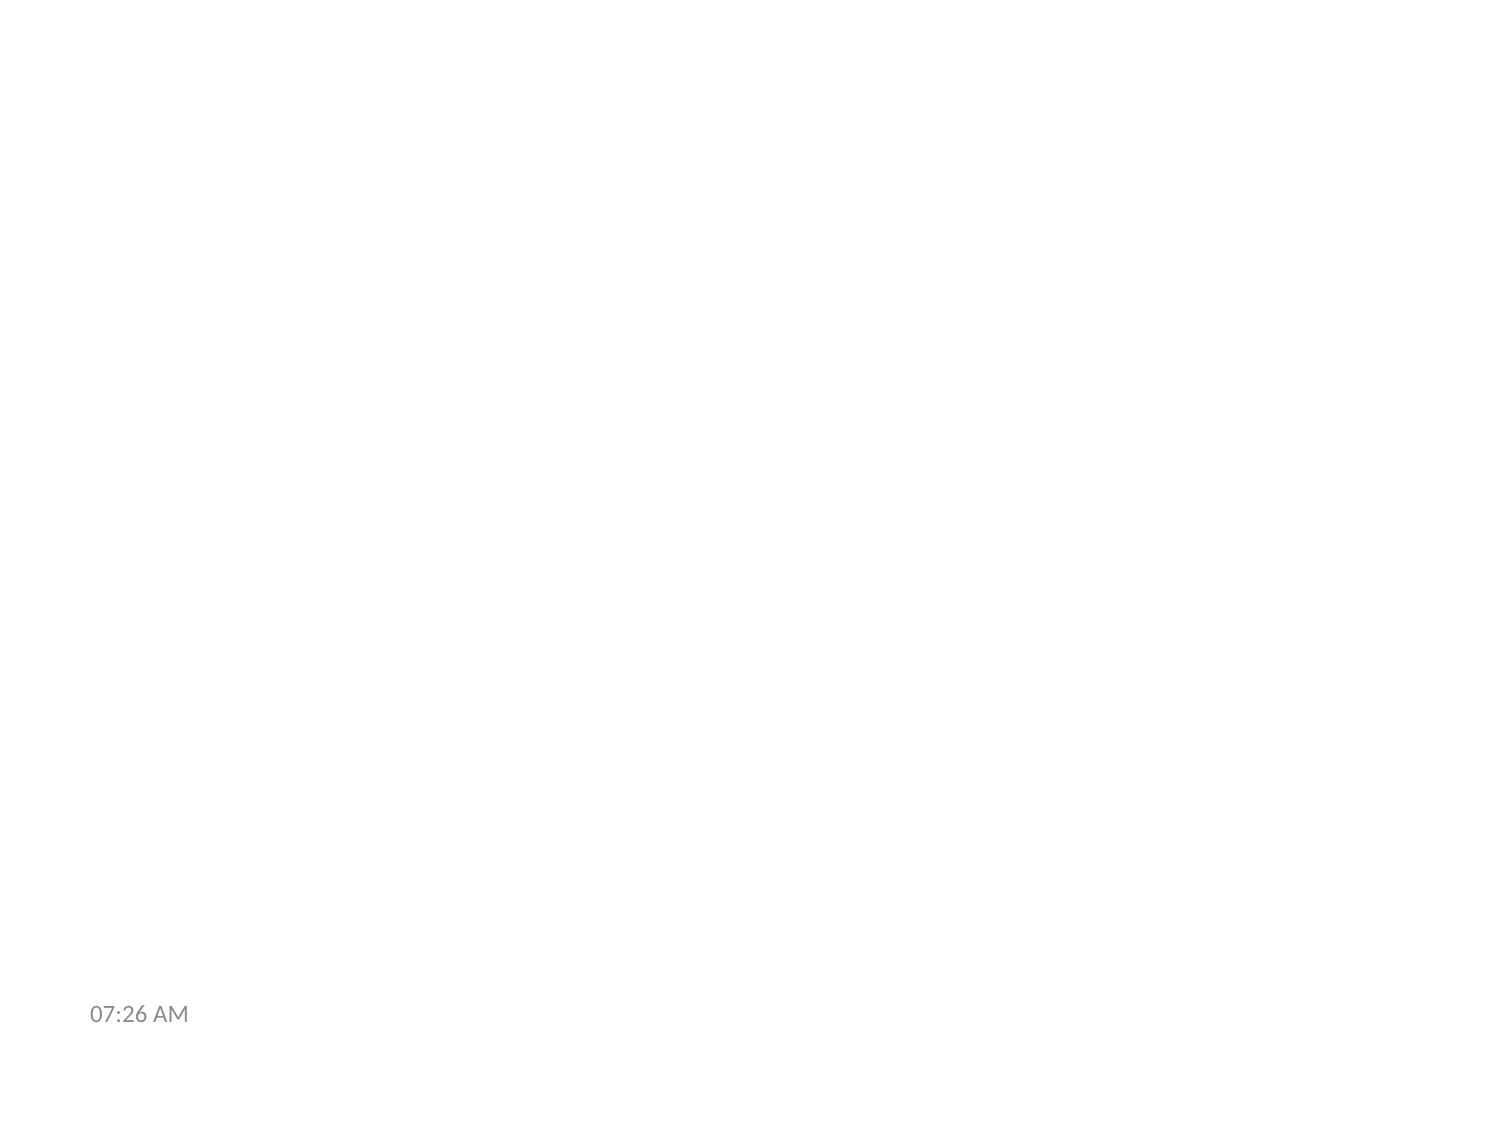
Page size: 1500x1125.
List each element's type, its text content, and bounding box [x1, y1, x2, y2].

text_box 3:35 PM [75, 982, 425, 1043]
